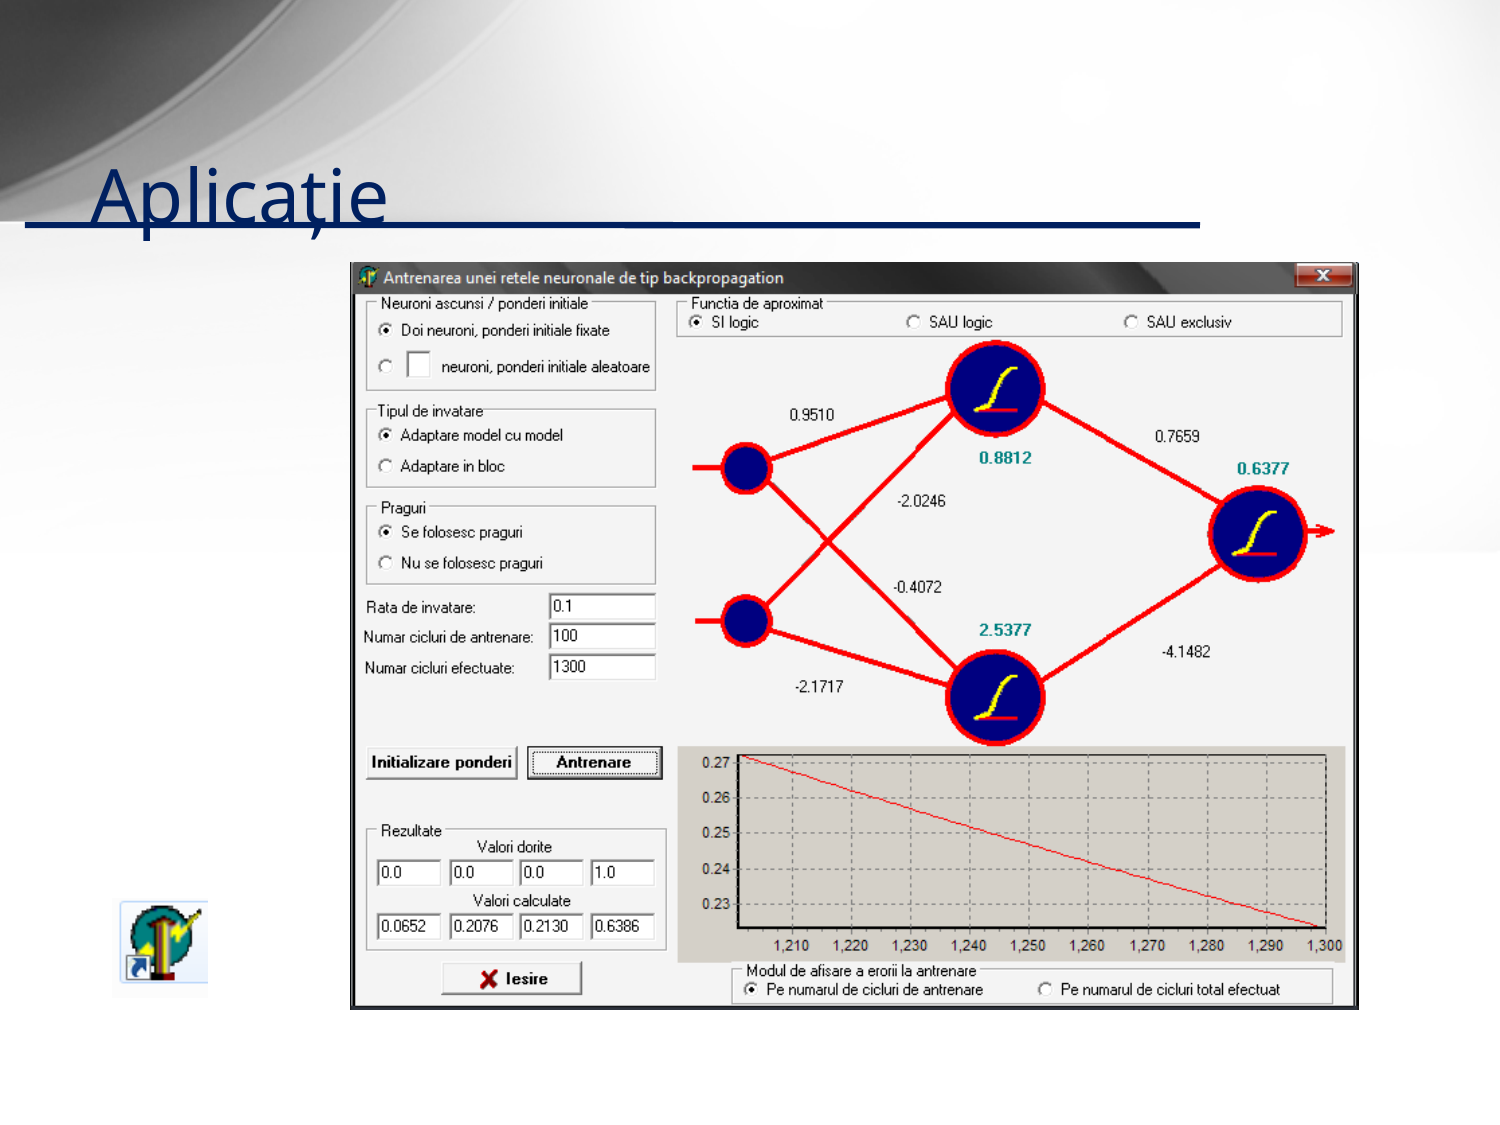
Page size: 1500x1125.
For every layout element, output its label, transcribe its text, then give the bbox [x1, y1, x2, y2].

title Aplicaţie [74, 58, 1426, 247]
picture [0, 0, 1500, 1125]
